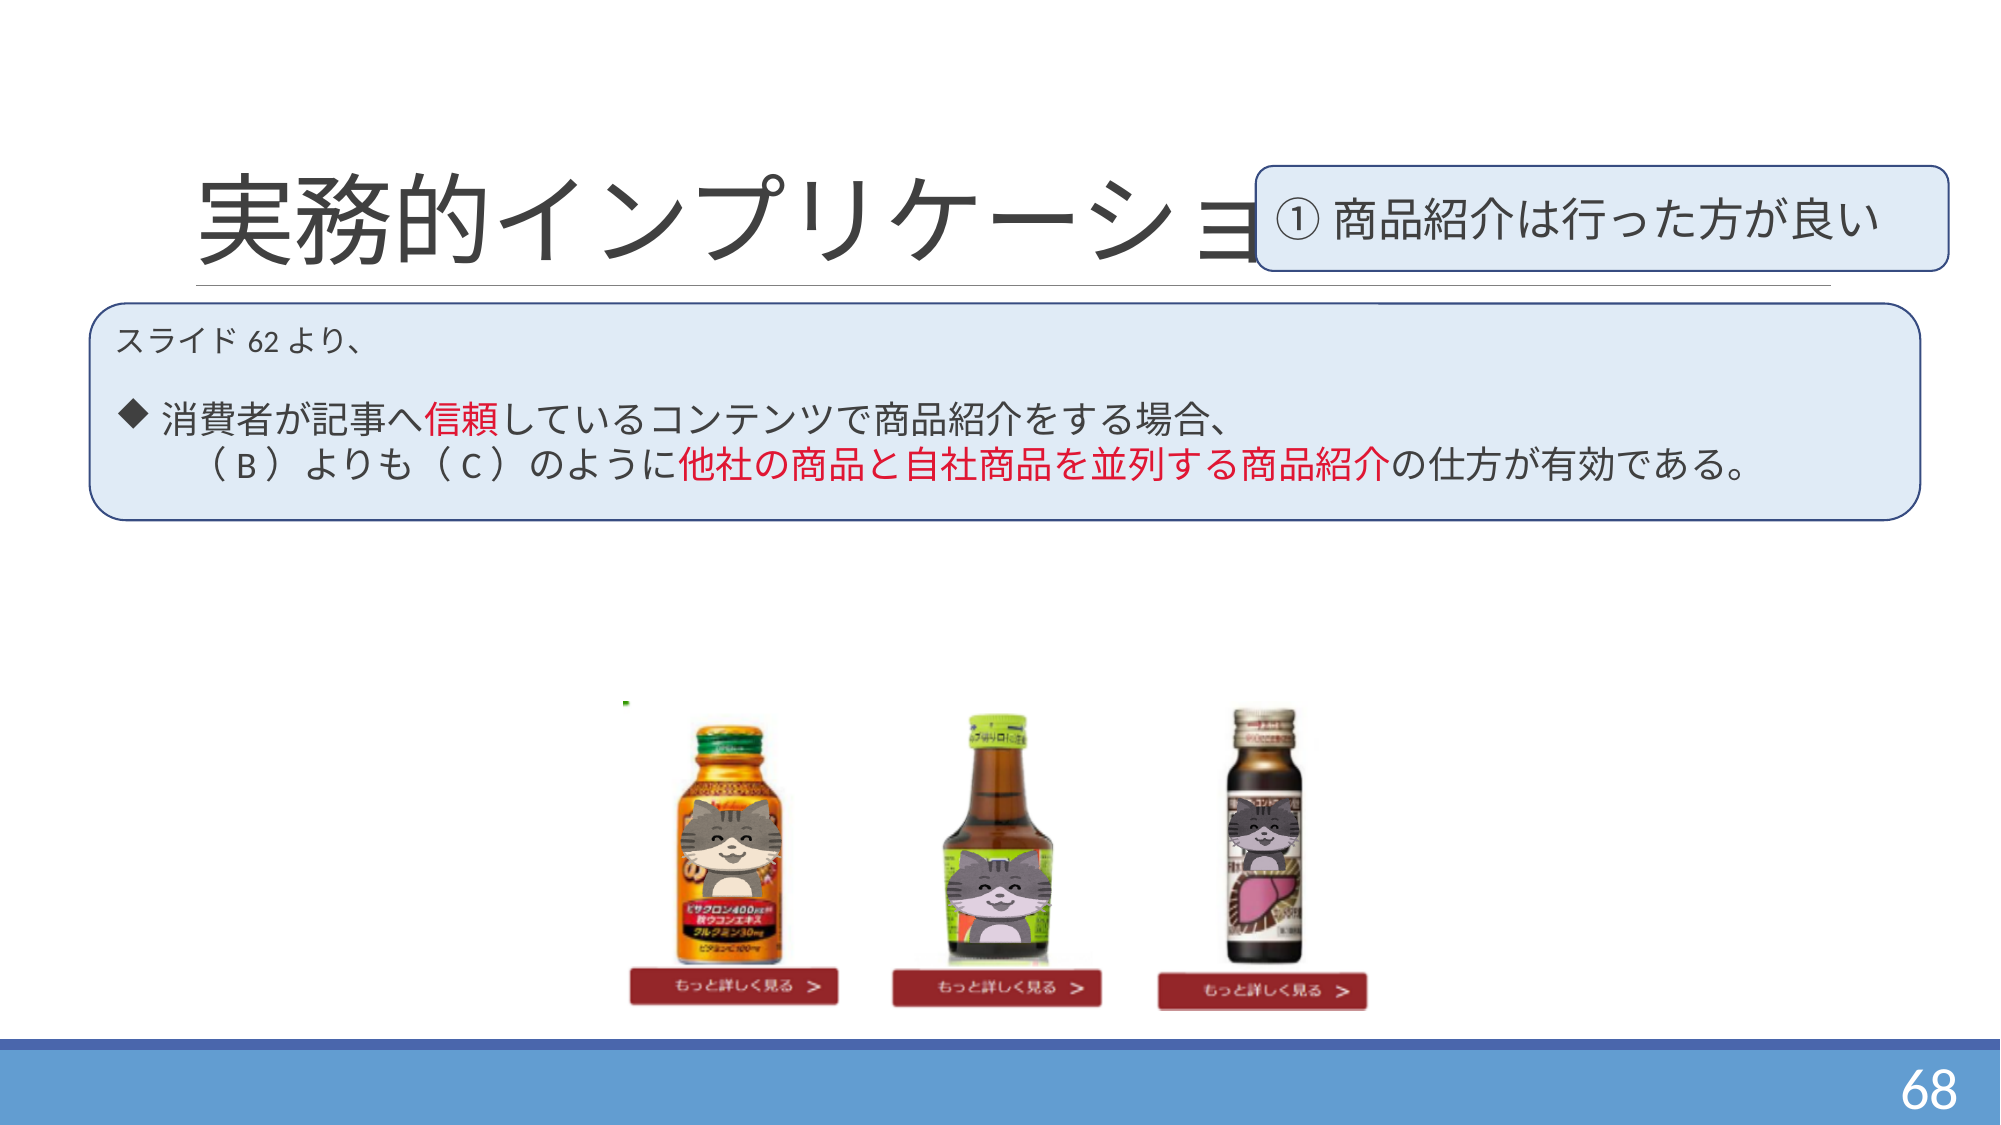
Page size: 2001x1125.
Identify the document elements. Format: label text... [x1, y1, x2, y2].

text_box ①商品紹介は行った方が良い [1255, 165, 1949, 271]
picture [623, 700, 1387, 1012]
title 実務的インプリケーション [180, 47, 1830, 285]
text_box スライド62より、 消費者が記事へ信頼しているコンテンツで商品紹介をする場合、 （B）よりも（C）のように他社の商品と自社商品を並列する商品紹介の仕方が有効である。 [89, 303, 1921, 521]
slide_number 68 [1759, 1055, 1975, 1116]
